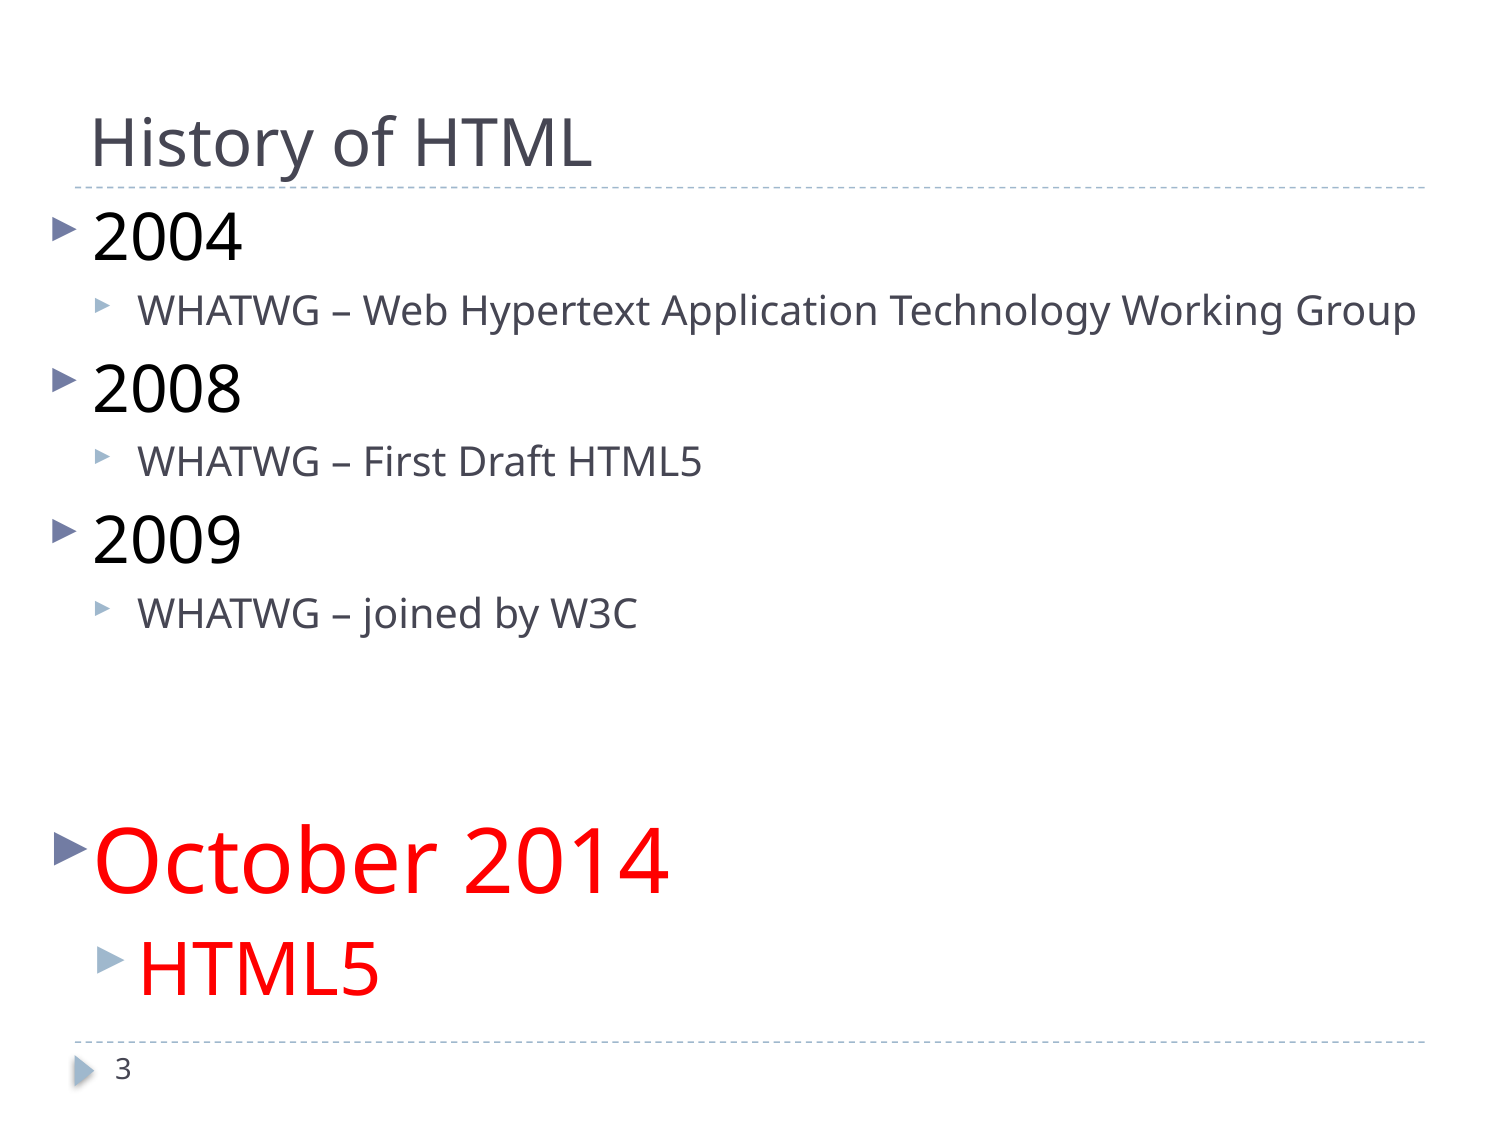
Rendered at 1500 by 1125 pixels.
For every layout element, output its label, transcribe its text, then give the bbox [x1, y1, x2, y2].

list 2004 WHATWG – Web Hypertext Application Technology Working Group 2008 WHATWG – First Draft HTML5 2009 WHATWG – joined by W3C October 2014 HTML5 [33, 187, 1496, 1025]
slide_number 3 [100, 1042, 426, 1103]
title History of HTML [75, 24, 1425, 187]
